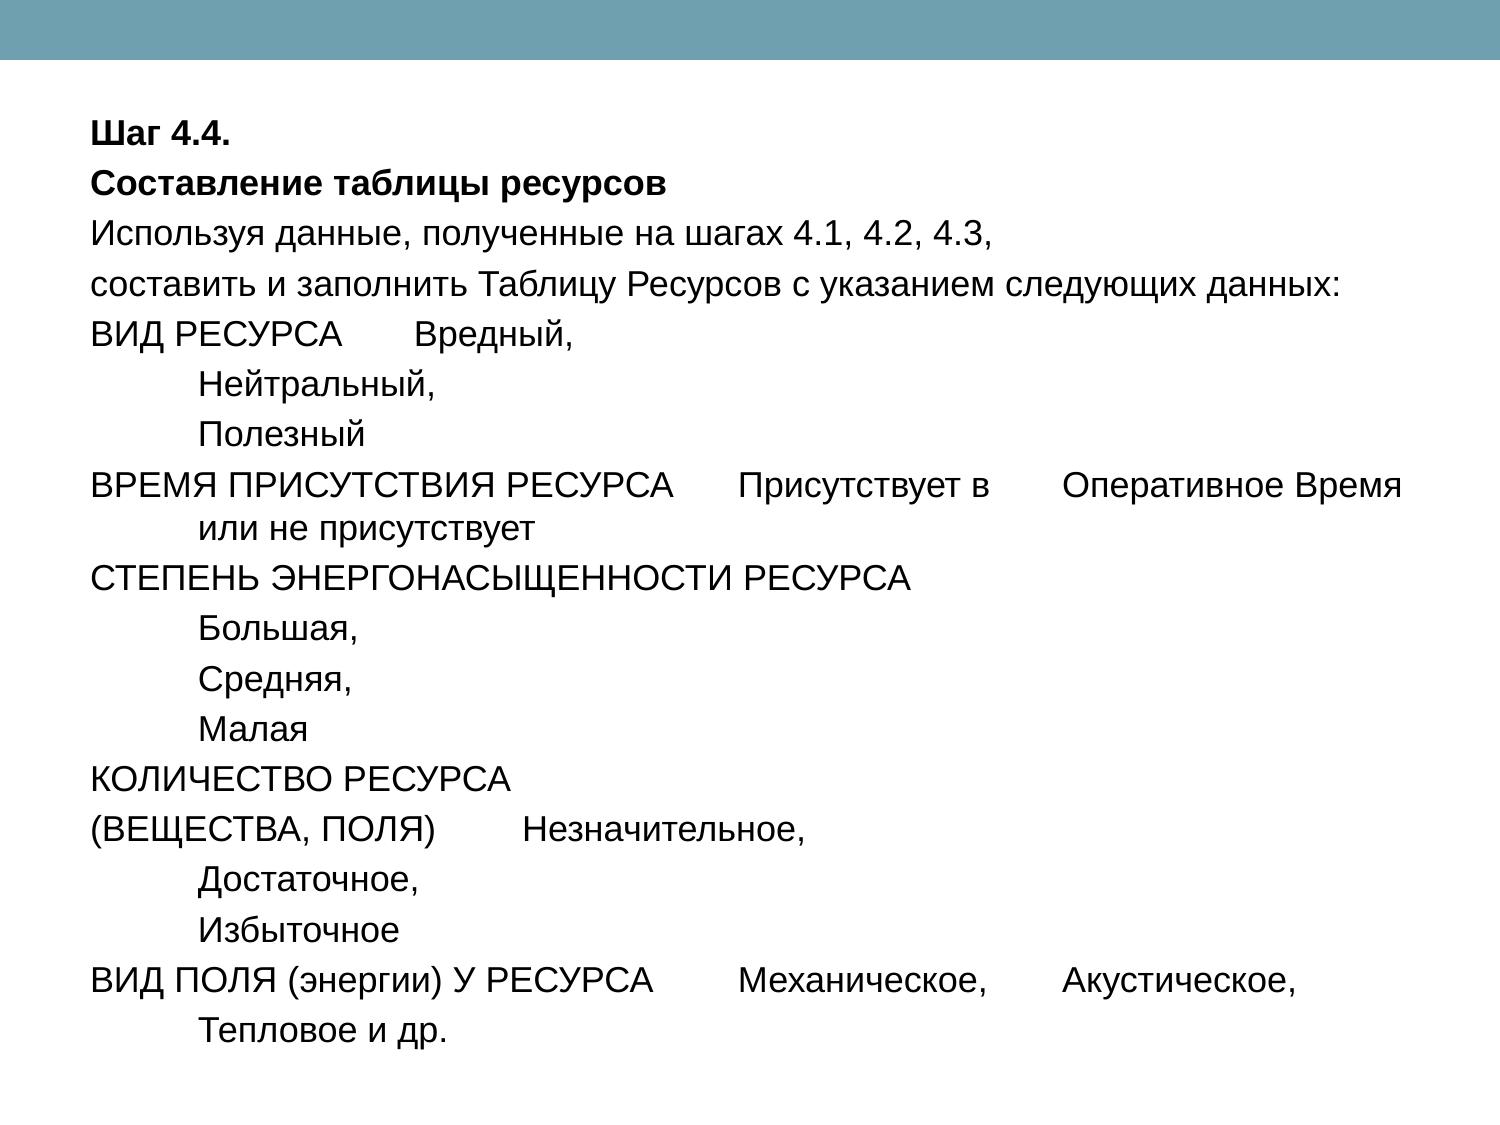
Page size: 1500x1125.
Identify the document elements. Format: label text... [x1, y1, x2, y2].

list Шаг 4.4. Составление таблицы ресурсов Используя данные, полученные на шагах 4.1, 4.2, 4.3, составить и заполнить Таблицу Ресурсов с указанием следующих данных: ВИД РЕСУРСА Вредный, Нейтральный, Полезный ВРЕМЯ ПРИСУТСТВИЯ РЕСУРСА Присутствует в Оперативное Время или не присутствует СТЕПЕНЬ ЭНЕРГОНАСЫЩЕННОСТИ РЕСУРСА Большая, Средняя, Малая КОЛИЧЕСТВО РЕСУРСА (ВЕЩЕСТВА, ПОЛЯ) Незначительное, Достаточное, Избыточное ВИД ПОЛЯ (энергии) У РЕСУРСА Механическое, Акустическое, Тепловое и др. [75, 101, 1425, 1063]
